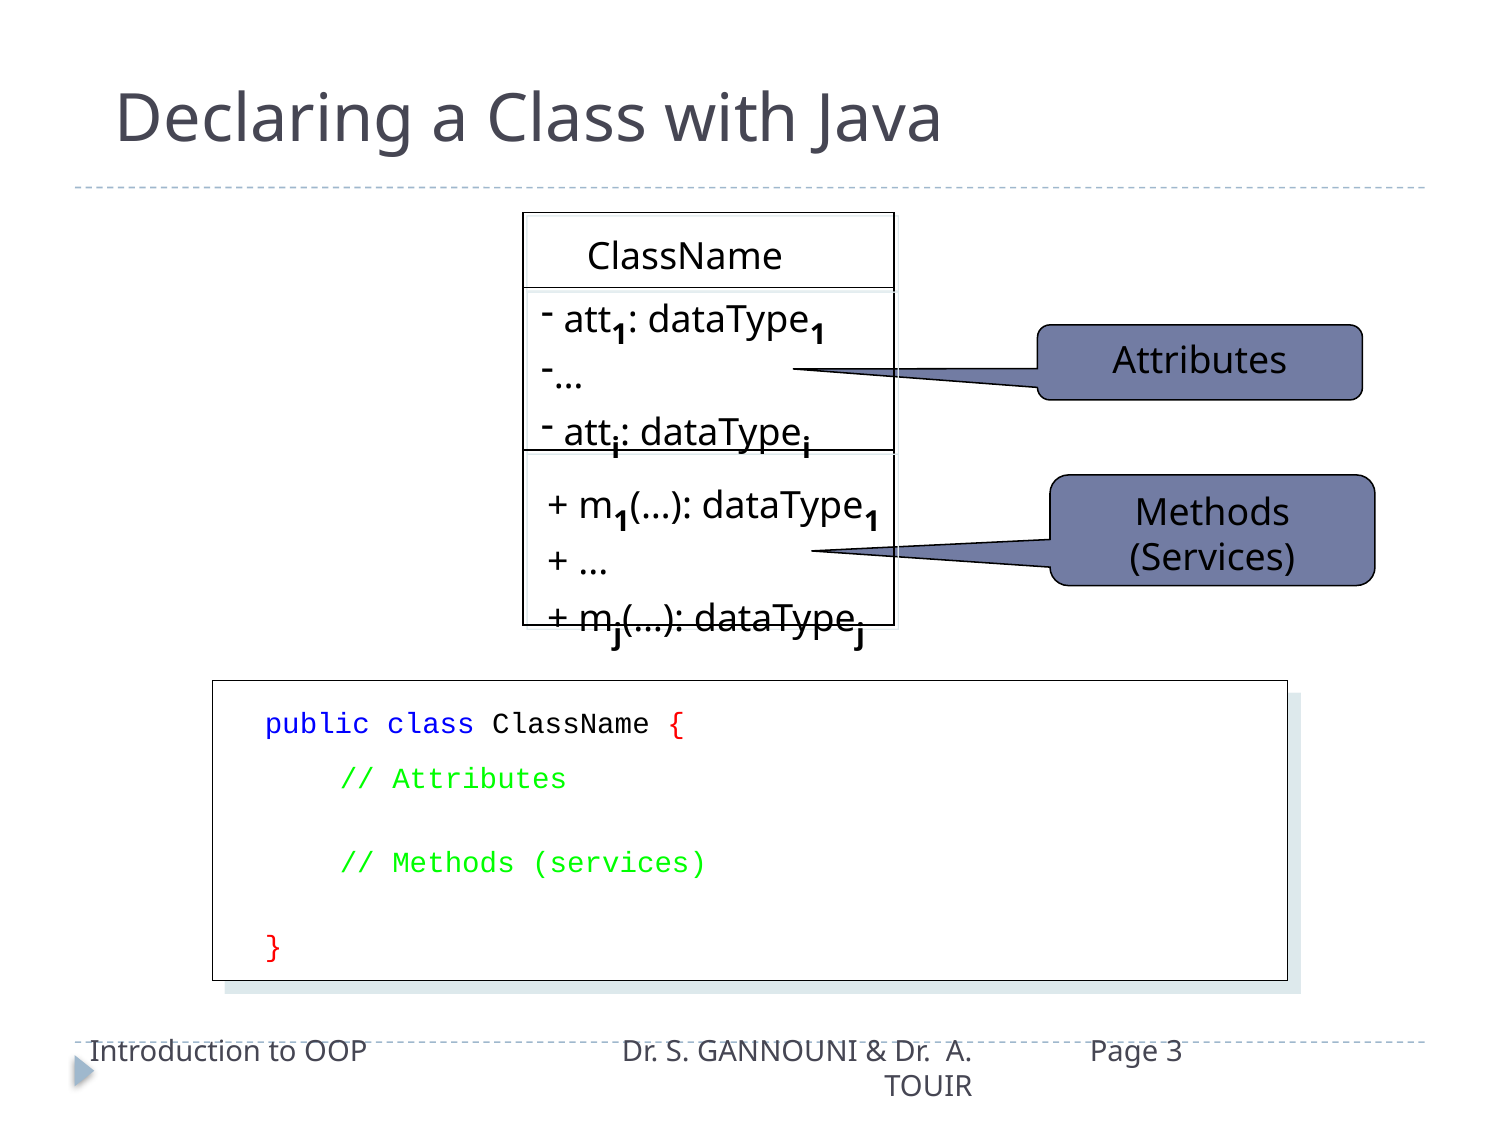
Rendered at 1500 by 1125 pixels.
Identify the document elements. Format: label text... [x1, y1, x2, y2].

text_box public class ClassName { // Attributes // Methods (services) } [249, 703, 1113, 1026]
slide_number Page 3 [1074, 1024, 1425, 1103]
text_box [212, 680, 1288, 981]
slide_number Introduction to OOP [75, 1024, 425, 1103]
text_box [522, 212, 1376, 626]
title Declaring a Class with Java [99, 24, 1375, 163]
footer Dr. S. GANNOUNI & Dr. A. TOUIR [512, 1026, 988, 1103]
